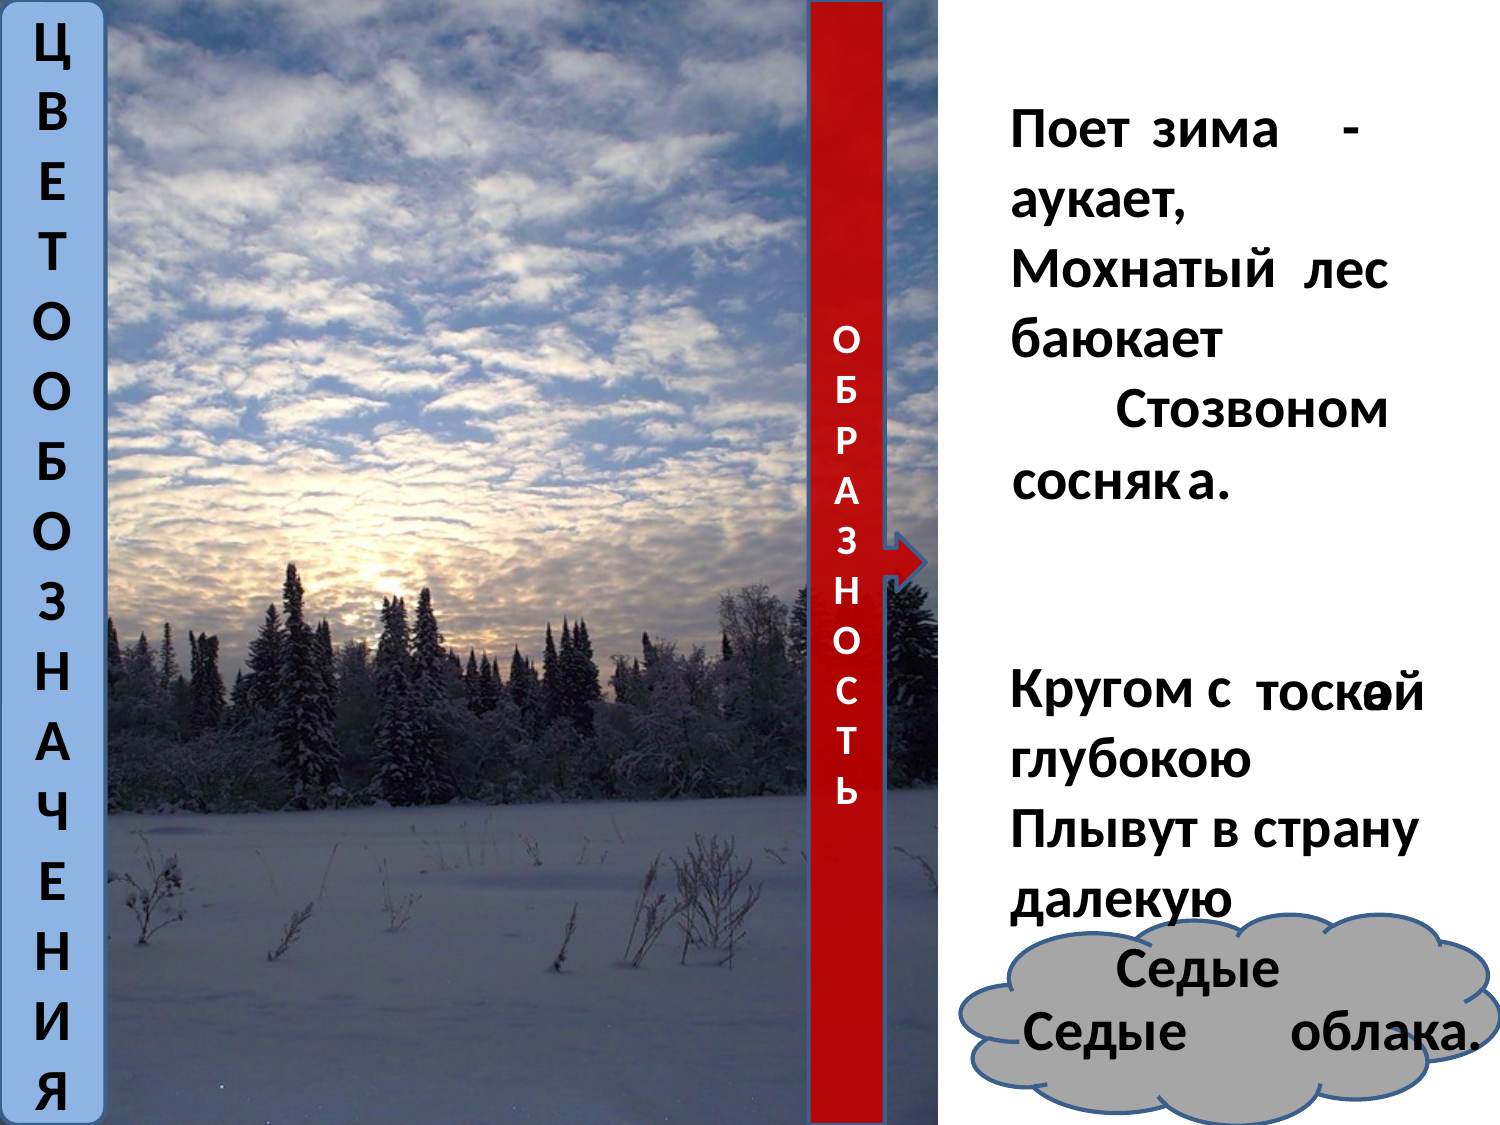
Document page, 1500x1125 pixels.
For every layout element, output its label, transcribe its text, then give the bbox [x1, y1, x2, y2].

text_box зима [1137, 82, 1296, 167]
text_box тоск [1242, 644, 1347, 730]
text_box сосняк [997, 433, 1172, 519]
text_box Седые [1009, 984, 1203, 1070]
picture [0, 0, 938, 1125]
text_box [958, 984, 1428, 1125]
text_box Поет - аукает, Мохнатый баюкает Стозвоном Кругом с глубокою Плывут в страну далекую Седые [996, 82, 1465, 1007]
text_box а. [1172, 433, 1247, 519]
text_box [1465, 946, 1491, 984]
text_box а [1348, 644, 1407, 730]
text_box облака. [1275, 984, 1499, 1070]
text_box лес [1289, 222, 1404, 308]
text_box ой [1407, 644, 1453, 730]
text_box [1277, 1070, 1285, 1116]
